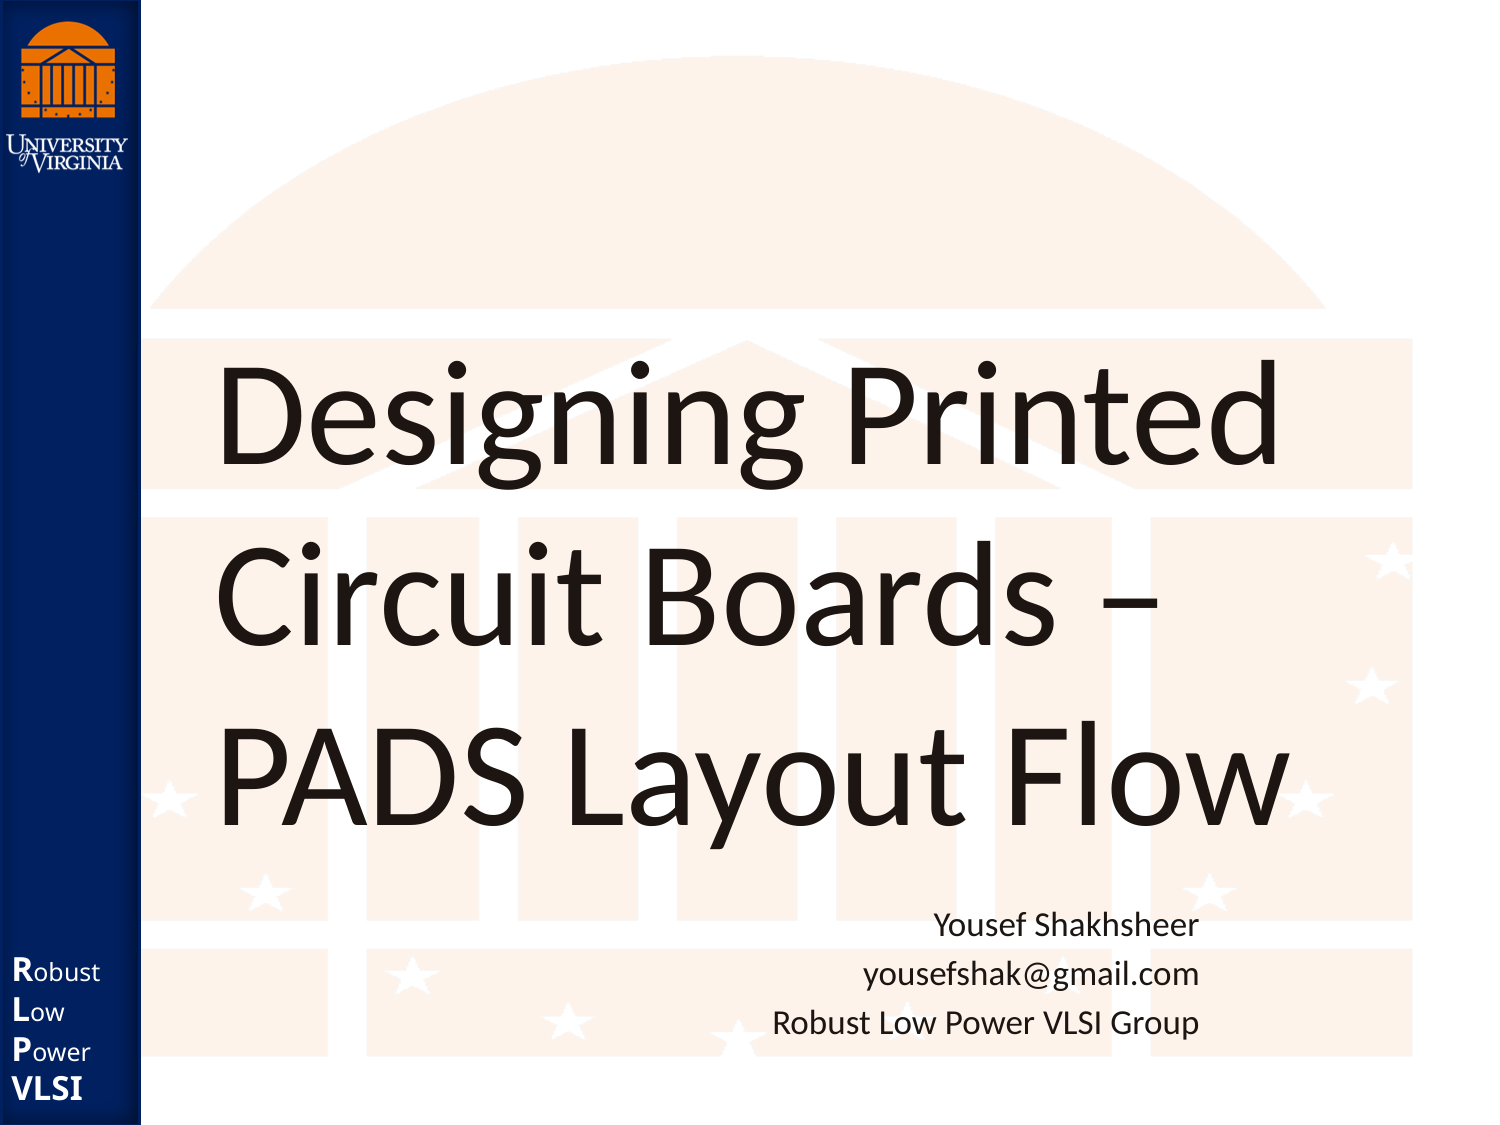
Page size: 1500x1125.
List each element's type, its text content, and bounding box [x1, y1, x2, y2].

title Designing Printed Circuit Boards – PADS Layout Flow [199, 107, 1387, 863]
subtitle Yousef Shakhsheer yousefshak@gmail.com Robust Low Power VLSI Group [199, 894, 1215, 1050]
picture [0, 0, 141, 1125]
